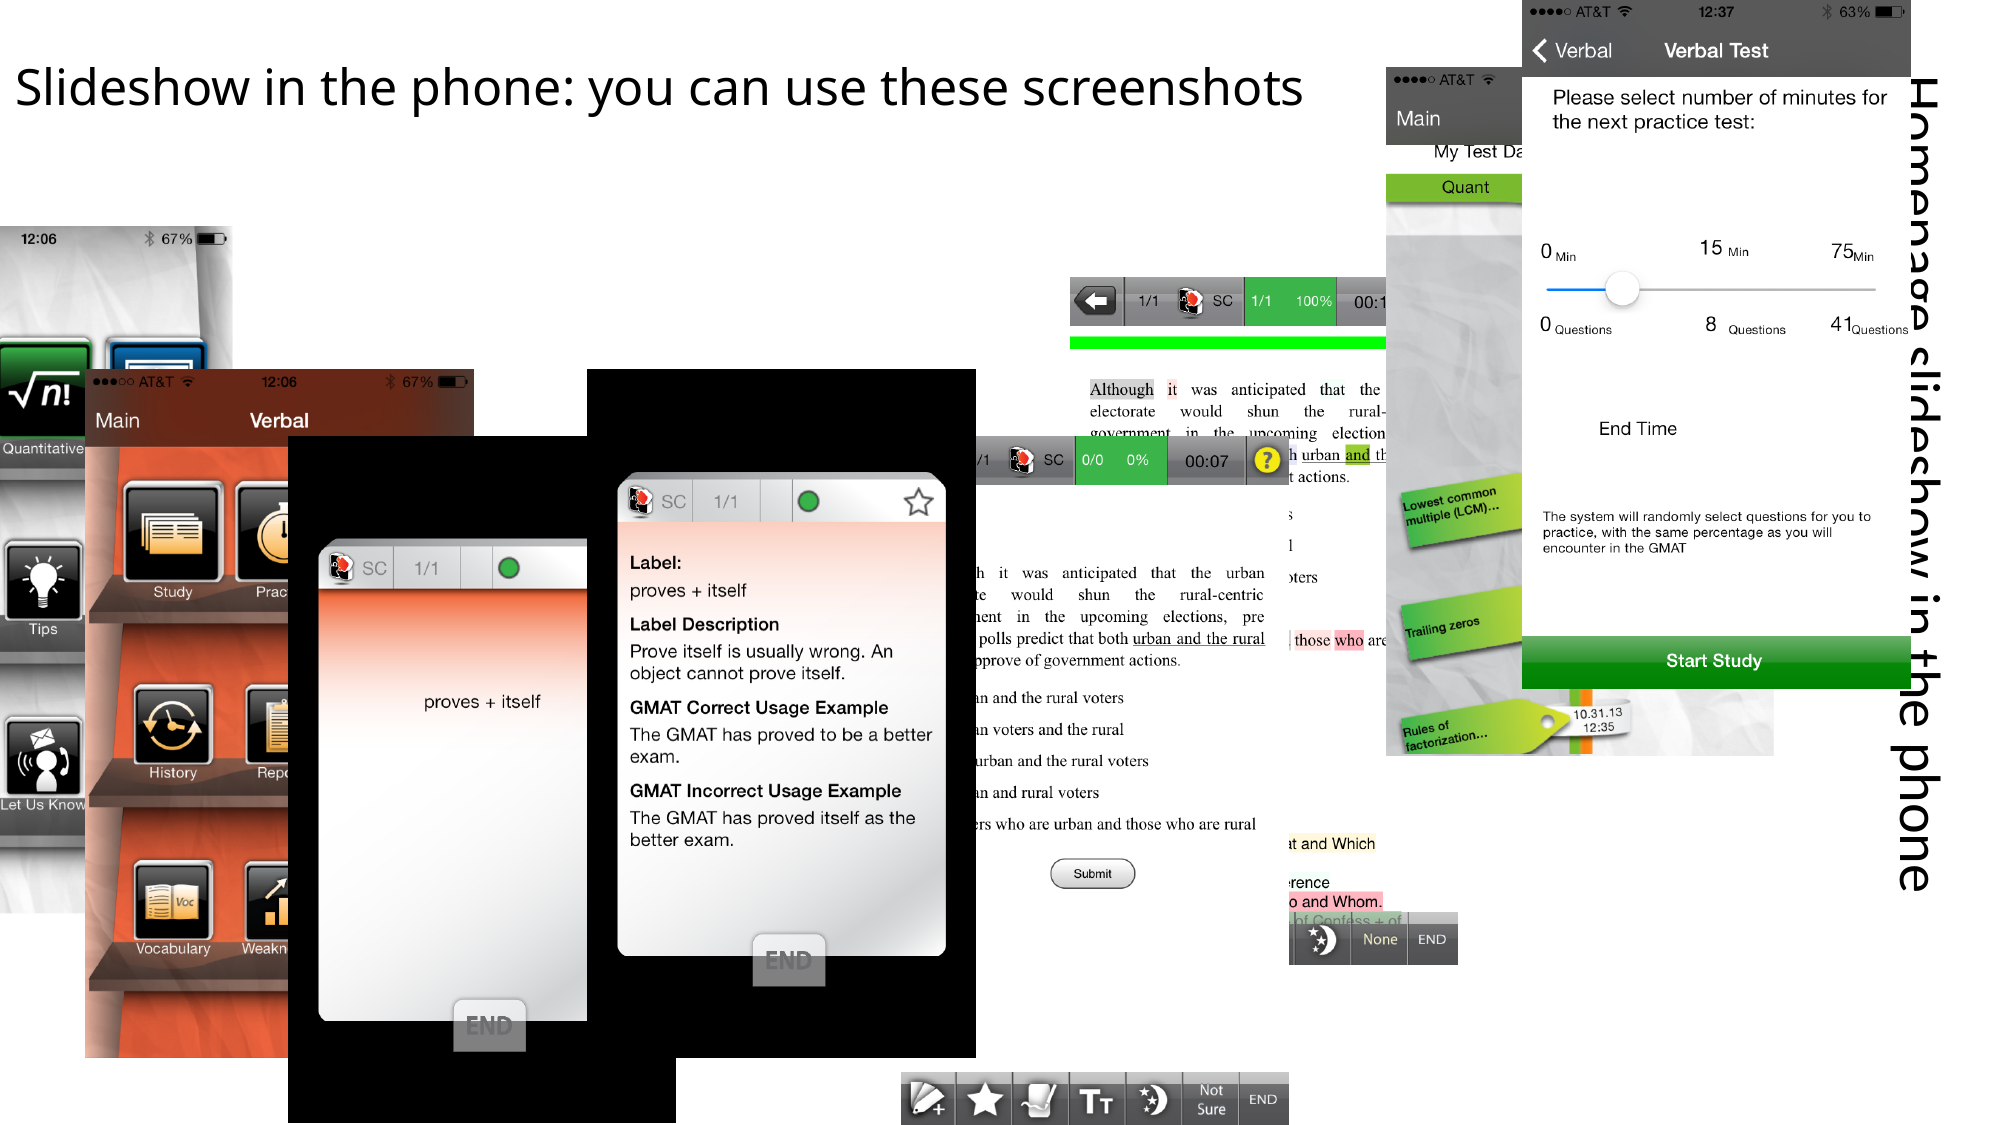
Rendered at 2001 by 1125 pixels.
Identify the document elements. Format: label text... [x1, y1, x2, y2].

picture [0, 0, 1911, 1125]
text_box Homepage slideshow in the phone [1881, 60, 1967, 909]
title Slideshow in the phone: you can use these screenshots [0, 0, 1522, 198]
